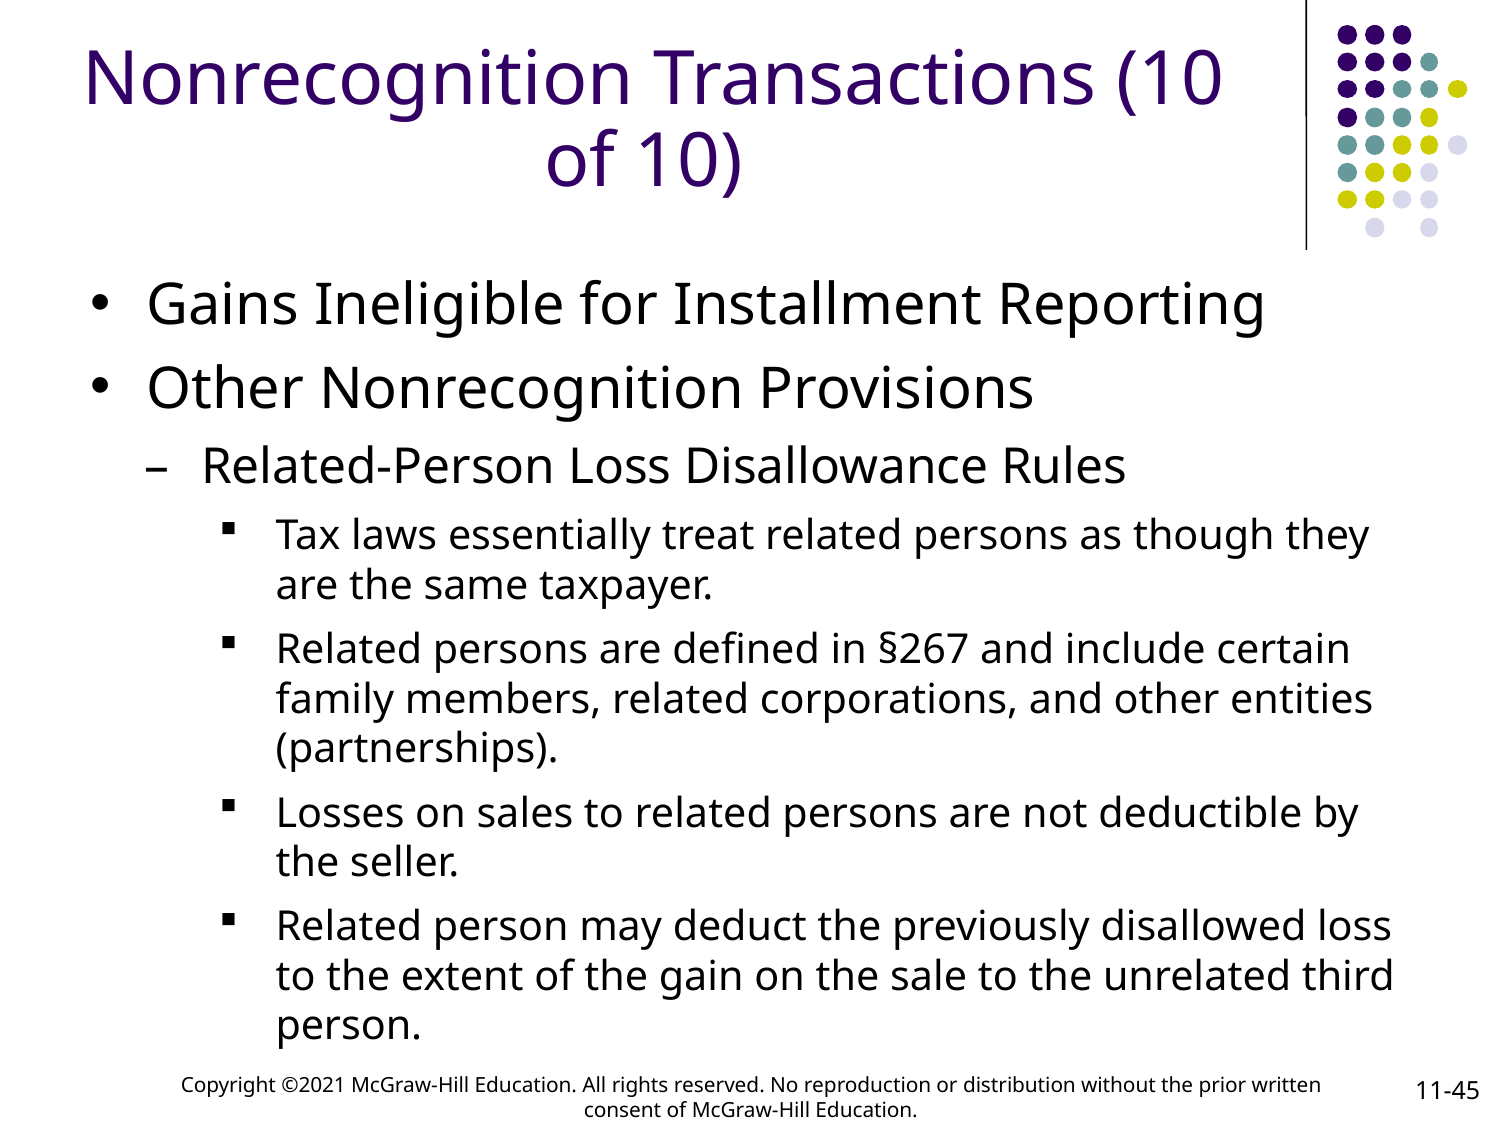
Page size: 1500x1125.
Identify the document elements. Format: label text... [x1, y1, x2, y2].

list Gains Ineligible for Installment Reporting Other Nonrecognition Provisions Related-Person Loss Disallowance Rules Tax laws essentially treat related persons as though they are the same taxpayer. Related persons are defined in §267 and include certain family members, related corporations, and other entities (partnerships). Losses on sales to related persons are not deductible by the seller. Related person may deduct the previously disallowed loss to the extent of the gain on the sale to the unrelated third person. [75, 259, 1425, 1062]
slide_number 11-45 [1345, 1061, 1496, 1122]
title Nonrecognition Transactions (10 of 10) [32, 8, 1275, 234]
